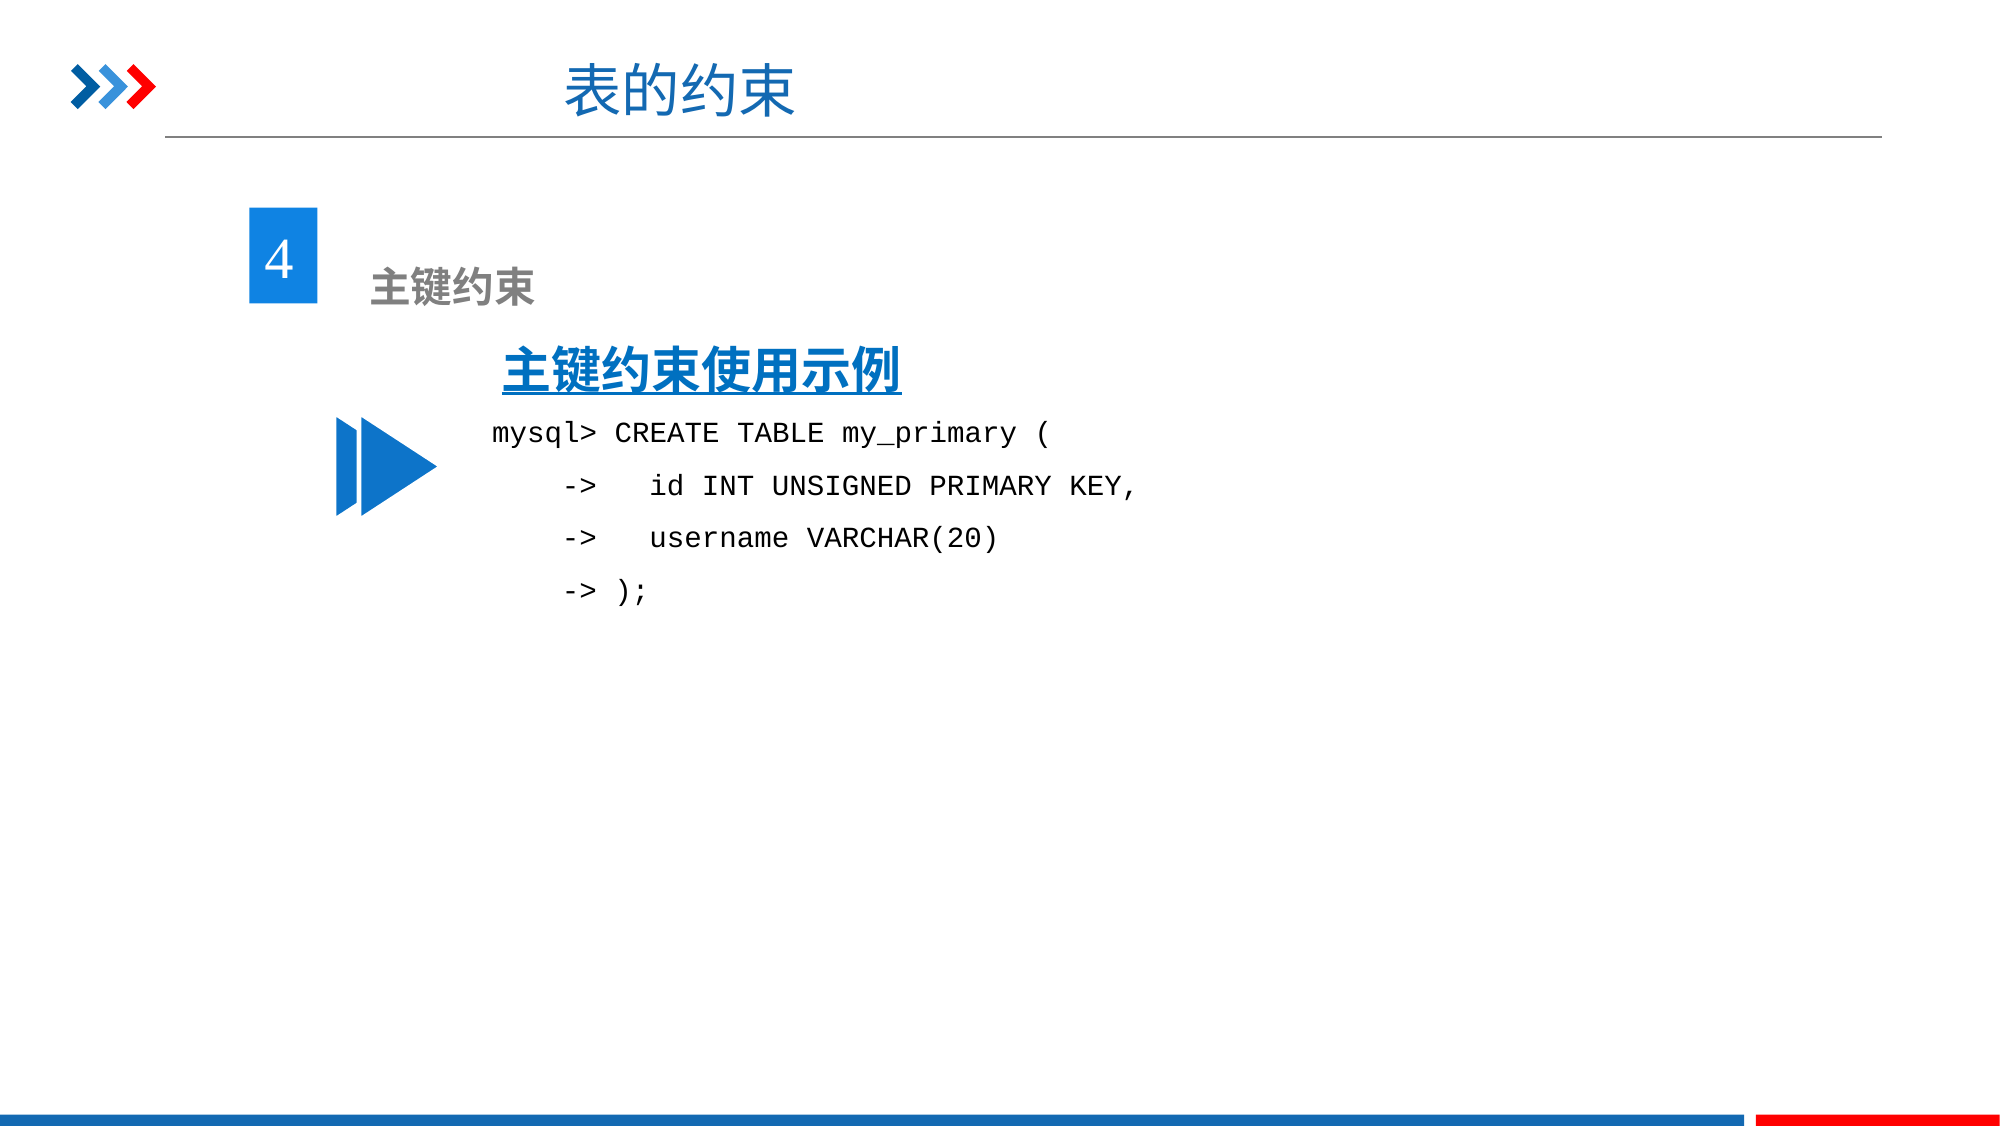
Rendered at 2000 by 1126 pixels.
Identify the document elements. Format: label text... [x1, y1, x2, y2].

title 表的约束 [521, 25, 1296, 153]
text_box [249, 207, 318, 304]
text_box 主键约束 [319, 245, 1092, 320]
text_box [333, 412, 442, 521]
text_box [439, 330, 1258, 617]
